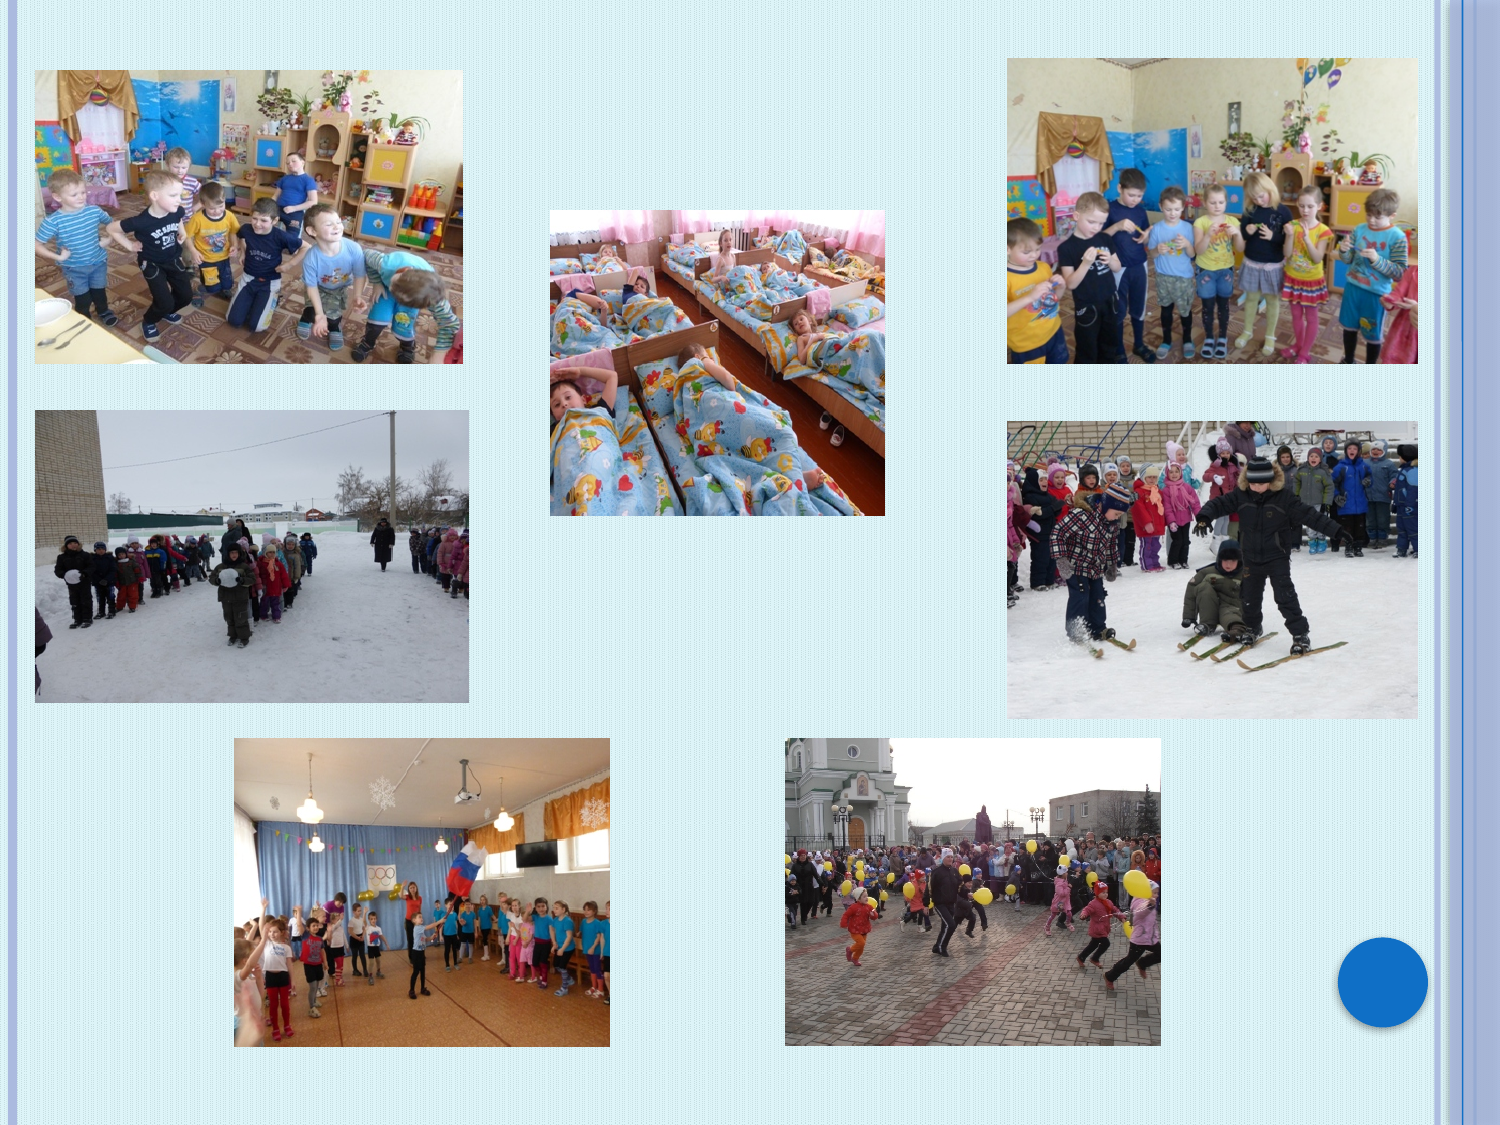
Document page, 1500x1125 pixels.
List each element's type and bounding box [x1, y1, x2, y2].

picture [34, 69, 463, 364]
picture [1007, 421, 1419, 720]
picture [784, 737, 1161, 1047]
picture [550, 210, 885, 517]
picture [34, 409, 470, 704]
picture [233, 737, 610, 1048]
picture [1007, 58, 1419, 364]
